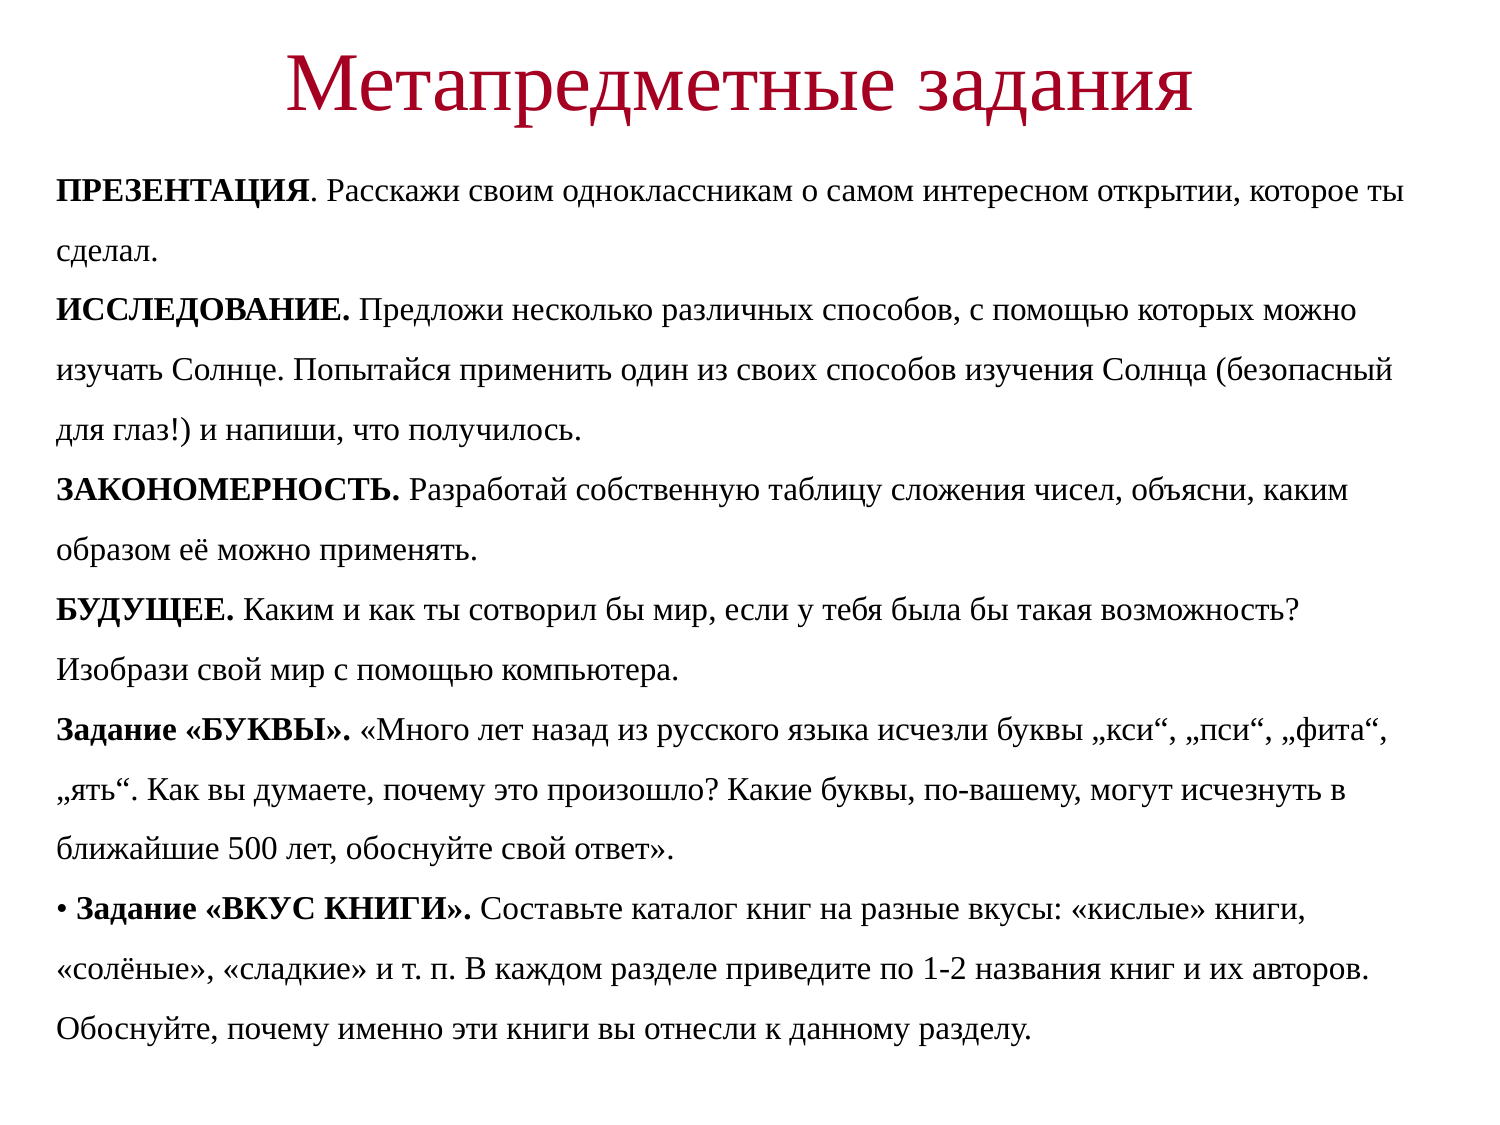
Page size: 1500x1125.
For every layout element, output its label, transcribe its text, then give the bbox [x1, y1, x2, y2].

title Метапредметные задания [64, 0, 1415, 140]
text_box ПРЕЗЕНТАЦИЯ. Расскажи своим одноклассникам о самом интересном открытии, которое ты сделал. ИССЛЕДОВАНИЕ. Предложи несколько различных способов, с помощью которых можно изучать Солнце. Попытайся применить один из своих способов изучения Солнца (безопасный для глаз!) и напиши, что получилось. ЗАКОНОМЕРНОСТЬ. Разработай собственную таблицу сложения чисел, объясни, каким образом её можно применять. БУДУЩЕЕ. Каким и как ты сотворил бы мир, если у тебя была бы такая возможность? Изобрази свой мир с помощью компьютера. Задание «БУКВЫ». «Много лет назад из русского языка исчезли буквы „кси“, „пси“, „фита“, „ять“. Как вы думаете, почему это произошло? Какие буквы, по-вашему, могут исчезнуть в ближайшие 500 лет, обоснуйте свой ответ». • Задание «ВКУС КНИГИ». Составьте каталог книг на разные вкусы: «кислые» книги, «солёные», «сладкие» и т. п. В каждом разделе приведите по 1-2 названия книг и их авторов. Обоснуйте, почему именно эти книги вы отнесли к данному разделу. [41, 140, 1436, 1054]
